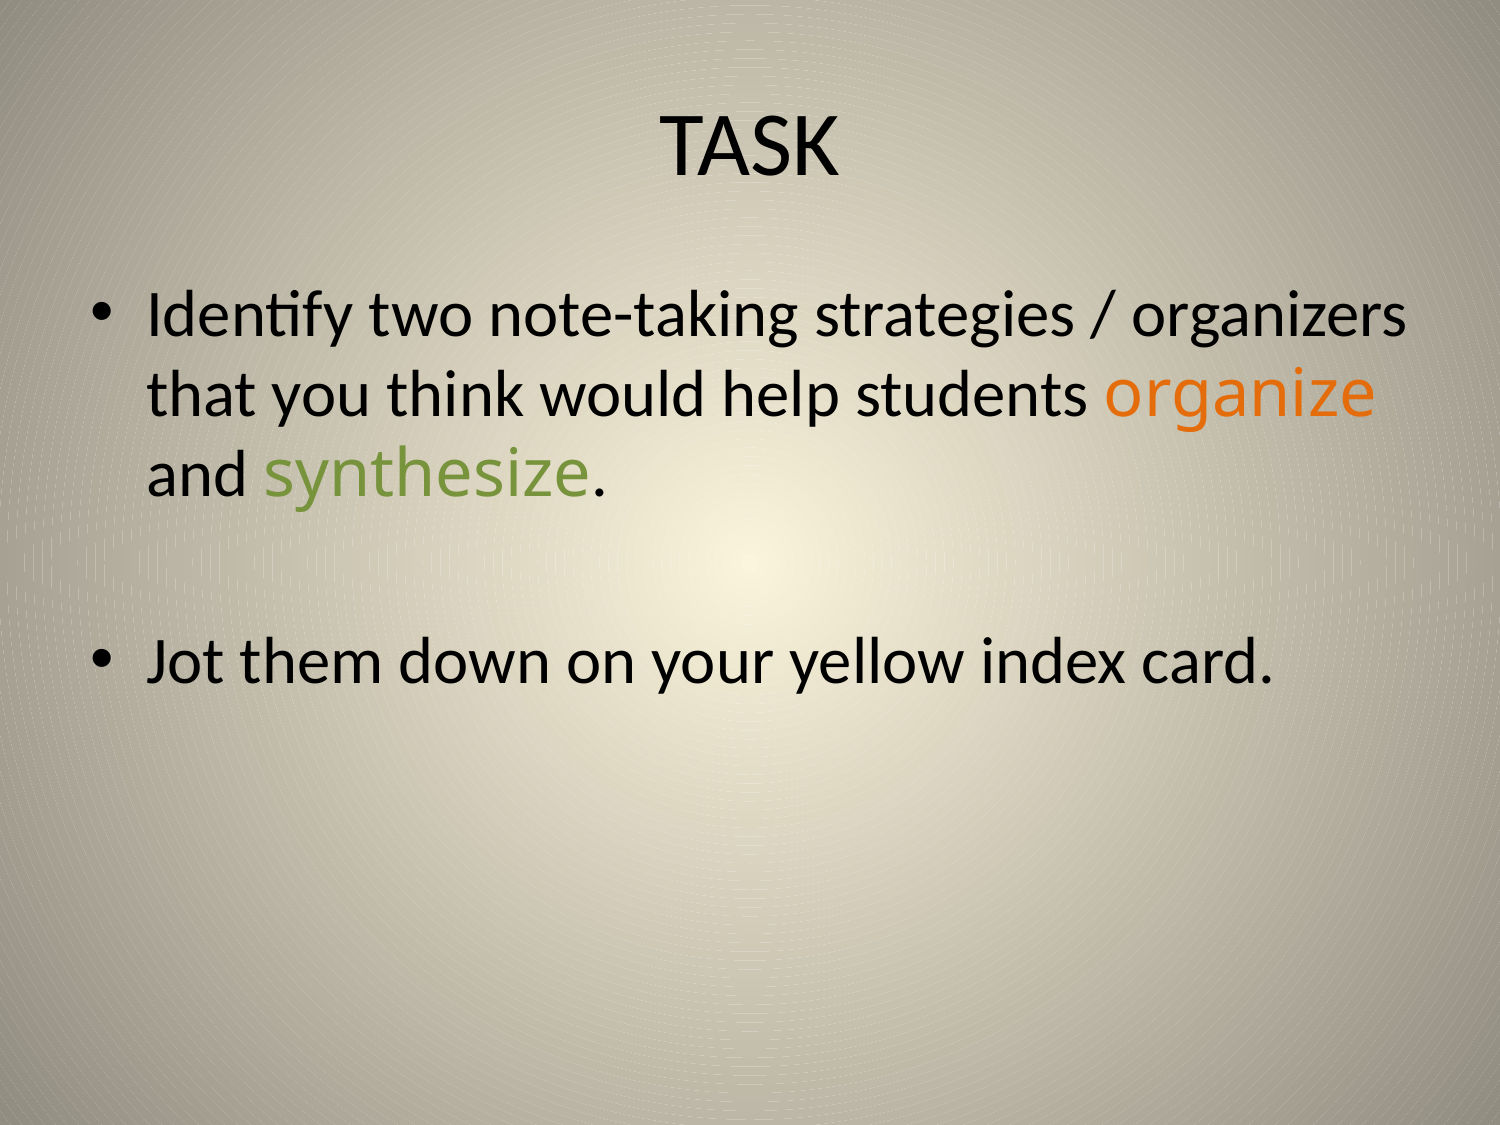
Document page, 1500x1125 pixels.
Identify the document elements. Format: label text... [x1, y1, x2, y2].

title TASK [75, 45, 1425, 233]
list Identify two note-taking strategies / organizers that you think would help students organize and synthesize. Jot them down on your yellow index card. [75, 262, 1425, 1005]
